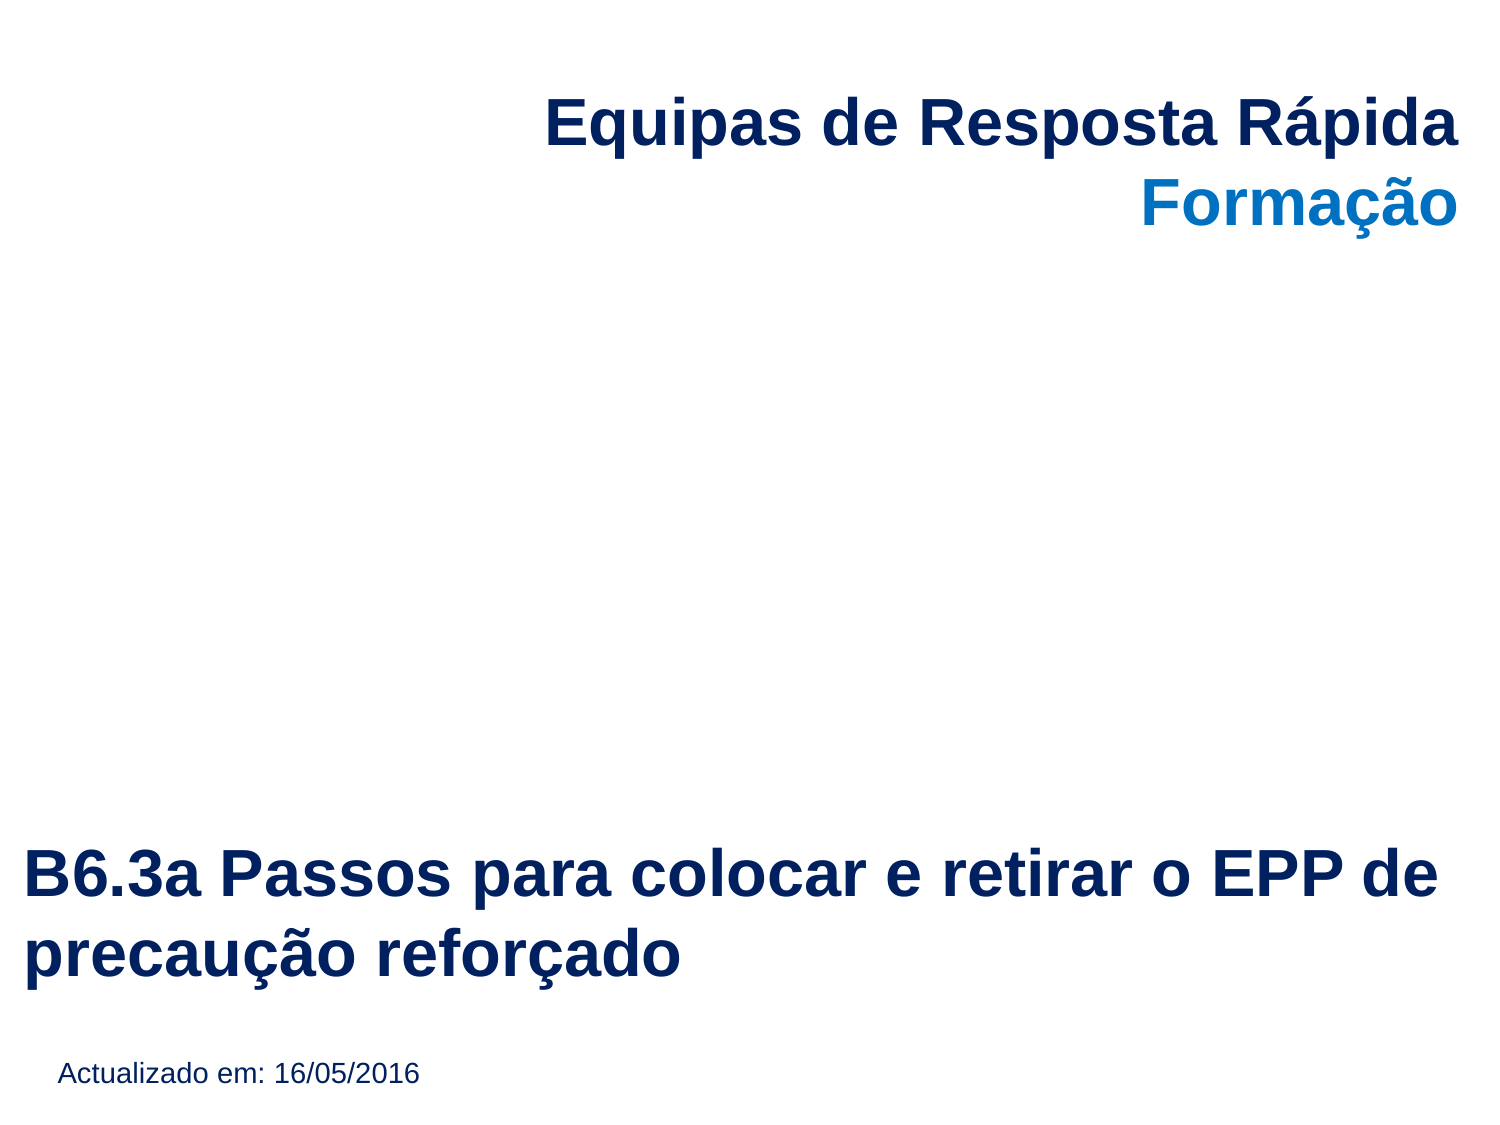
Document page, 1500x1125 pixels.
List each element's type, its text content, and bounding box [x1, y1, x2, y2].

text_box Equipas de Resposta Rápida Formação [490, 78, 1460, 239]
text_box B6.3a Passos para colocar e retirar o EPP de precaução reforçado [16, 822, 1495, 998]
text_box Actualizado em: 16/05/2016 [42, 1046, 436, 1097]
